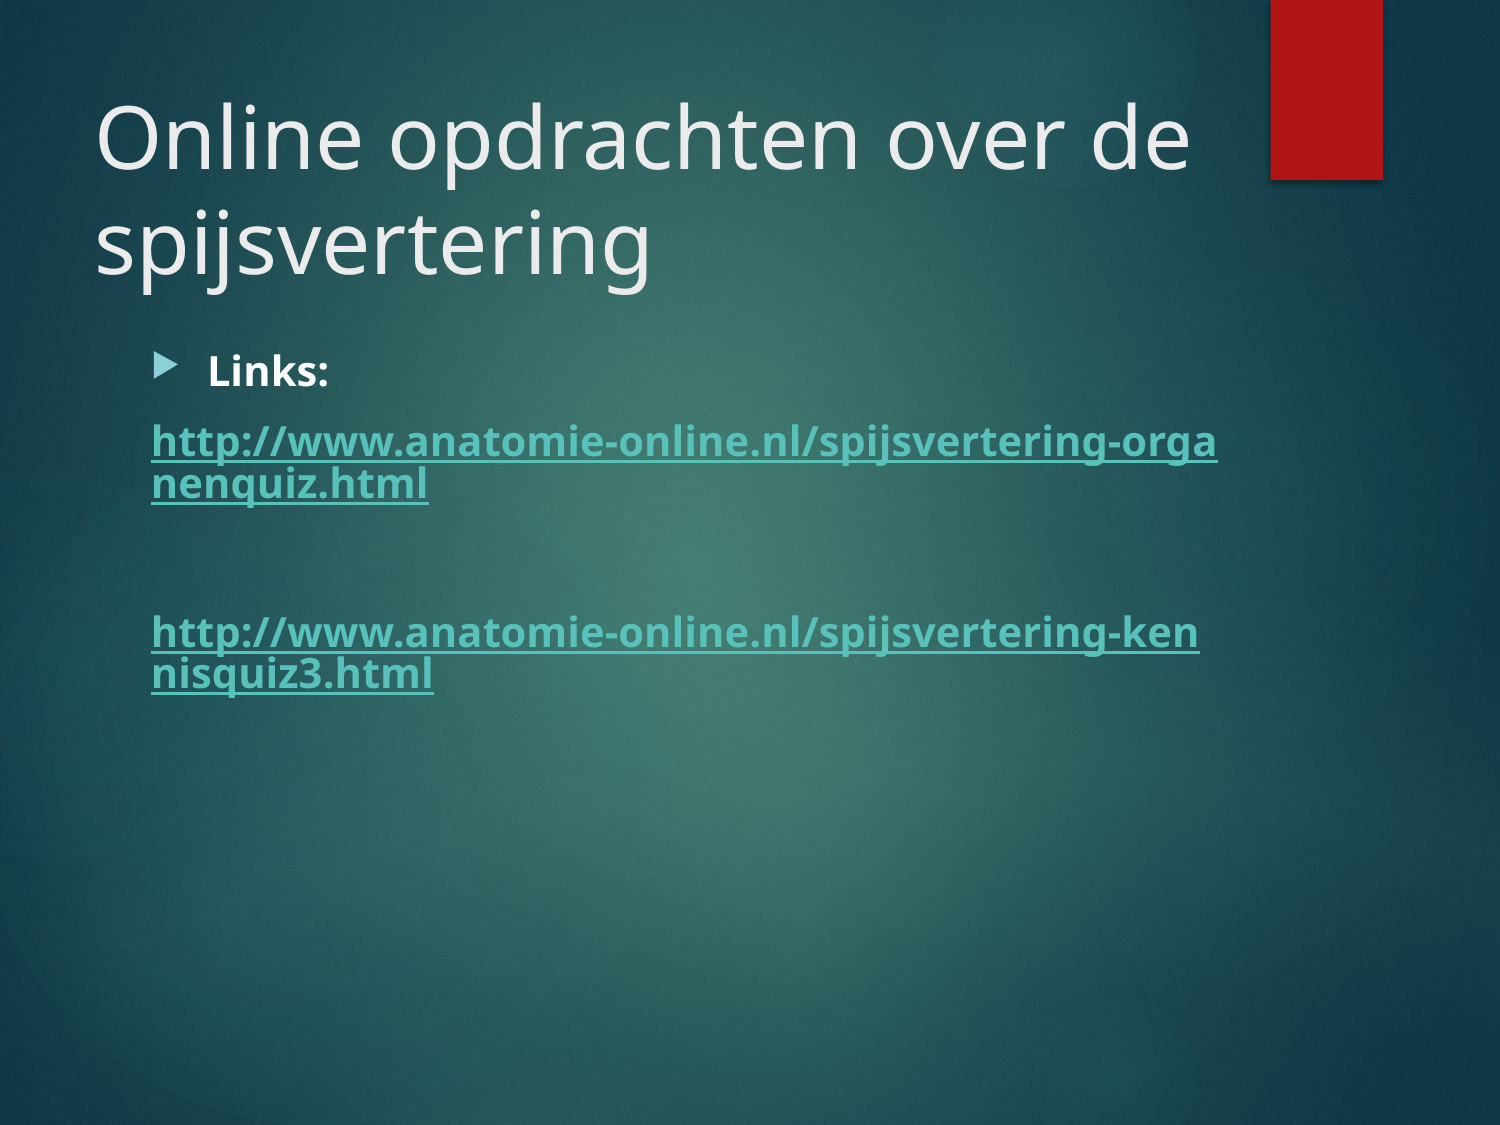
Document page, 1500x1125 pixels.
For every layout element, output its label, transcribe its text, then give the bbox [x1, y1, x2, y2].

list Links: http://www.anatomie-online.nl/spijsvertering-organenquiz.html http://www.anatomie-online.nl/spijsvertering-kennisquiz3.html [135, 336, 1237, 1025]
title Online opdrachten over de spijsvertering [79, 74, 1237, 304]
